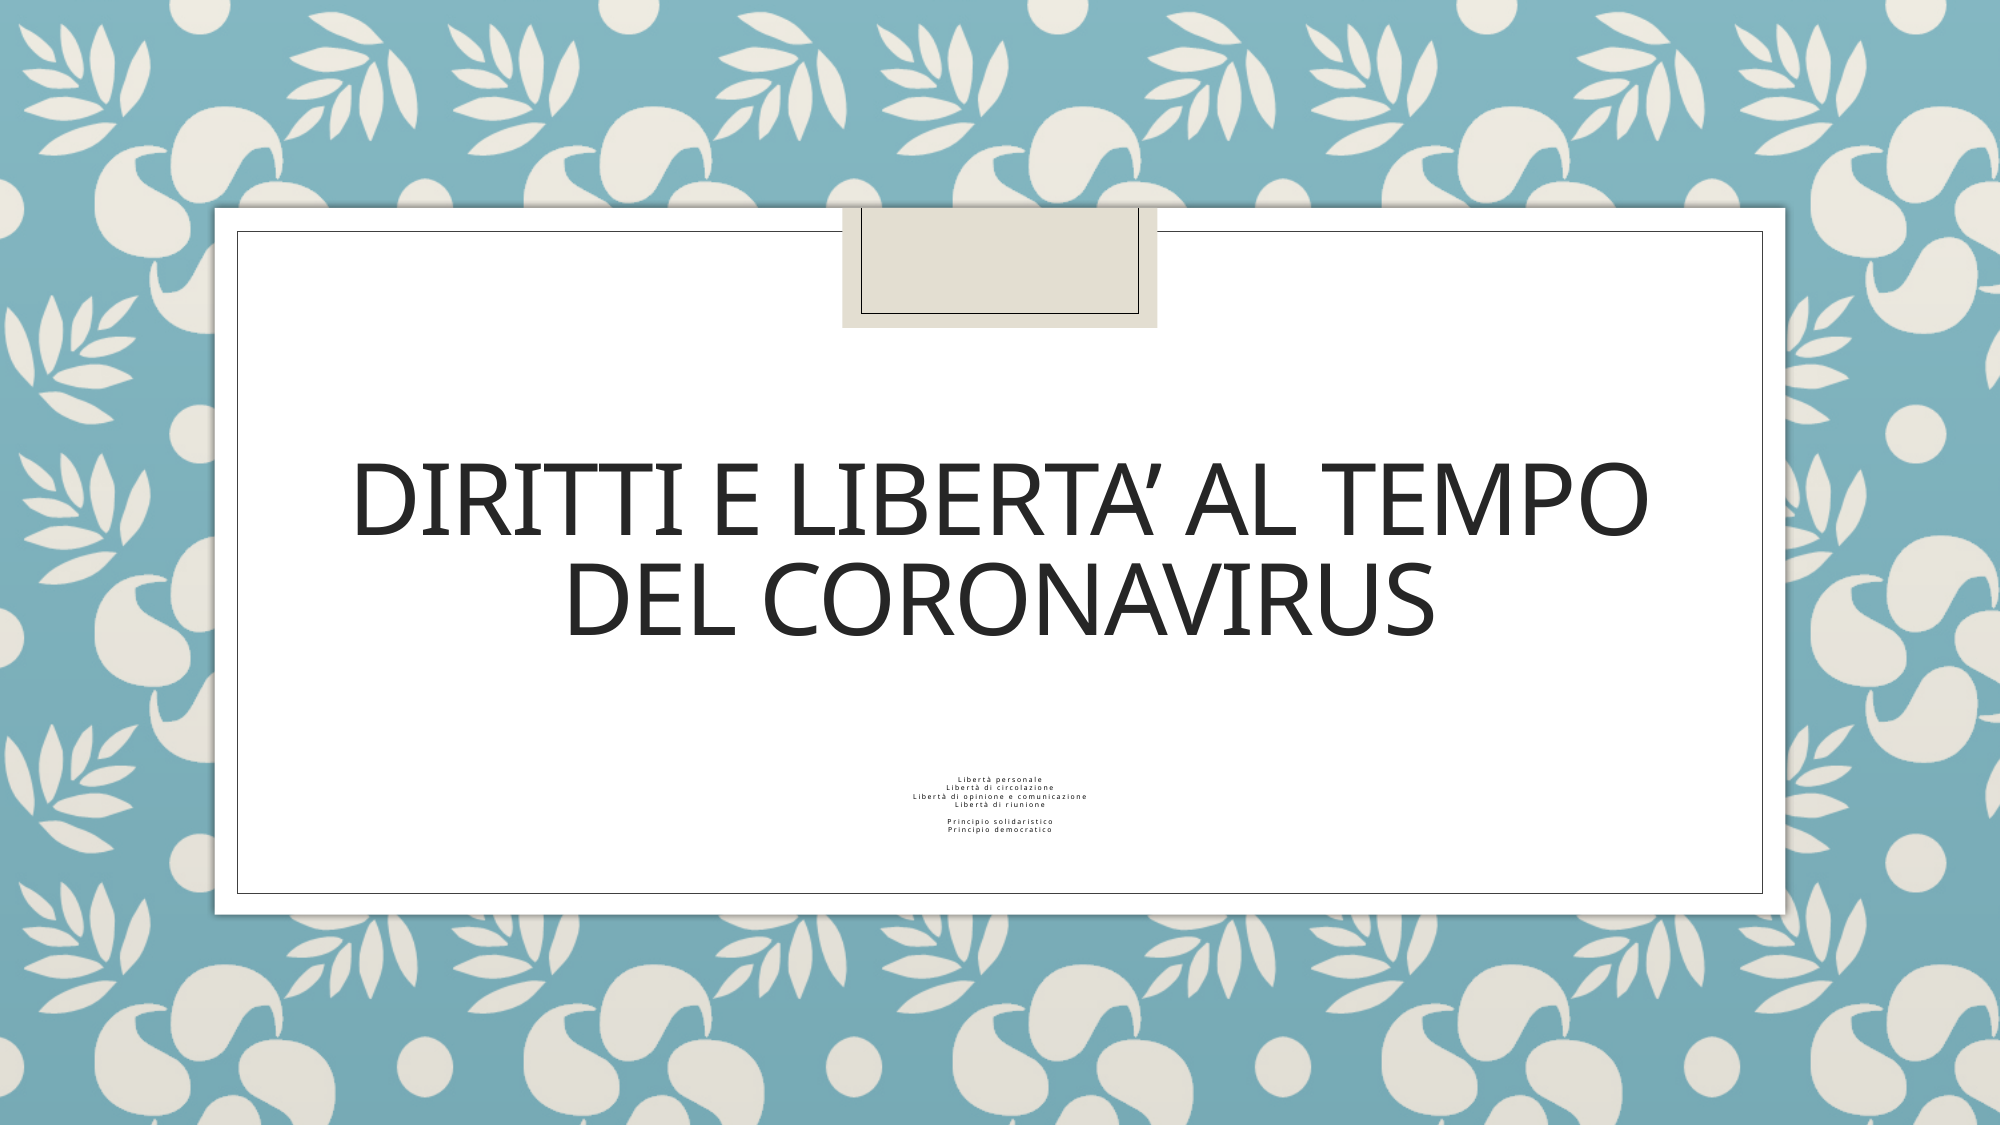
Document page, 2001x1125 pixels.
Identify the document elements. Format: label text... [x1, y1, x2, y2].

subtitle Libertà personale Libertà di circolazione Libertà di opinione e comunicazione Libertà di riunione Principio solidaristico Principio democratico [256, 768, 1745, 844]
title DIRITTI E LIBERTA’ AL TEMPO DEL CORONAVIRUS [256, 343, 1744, 768]
